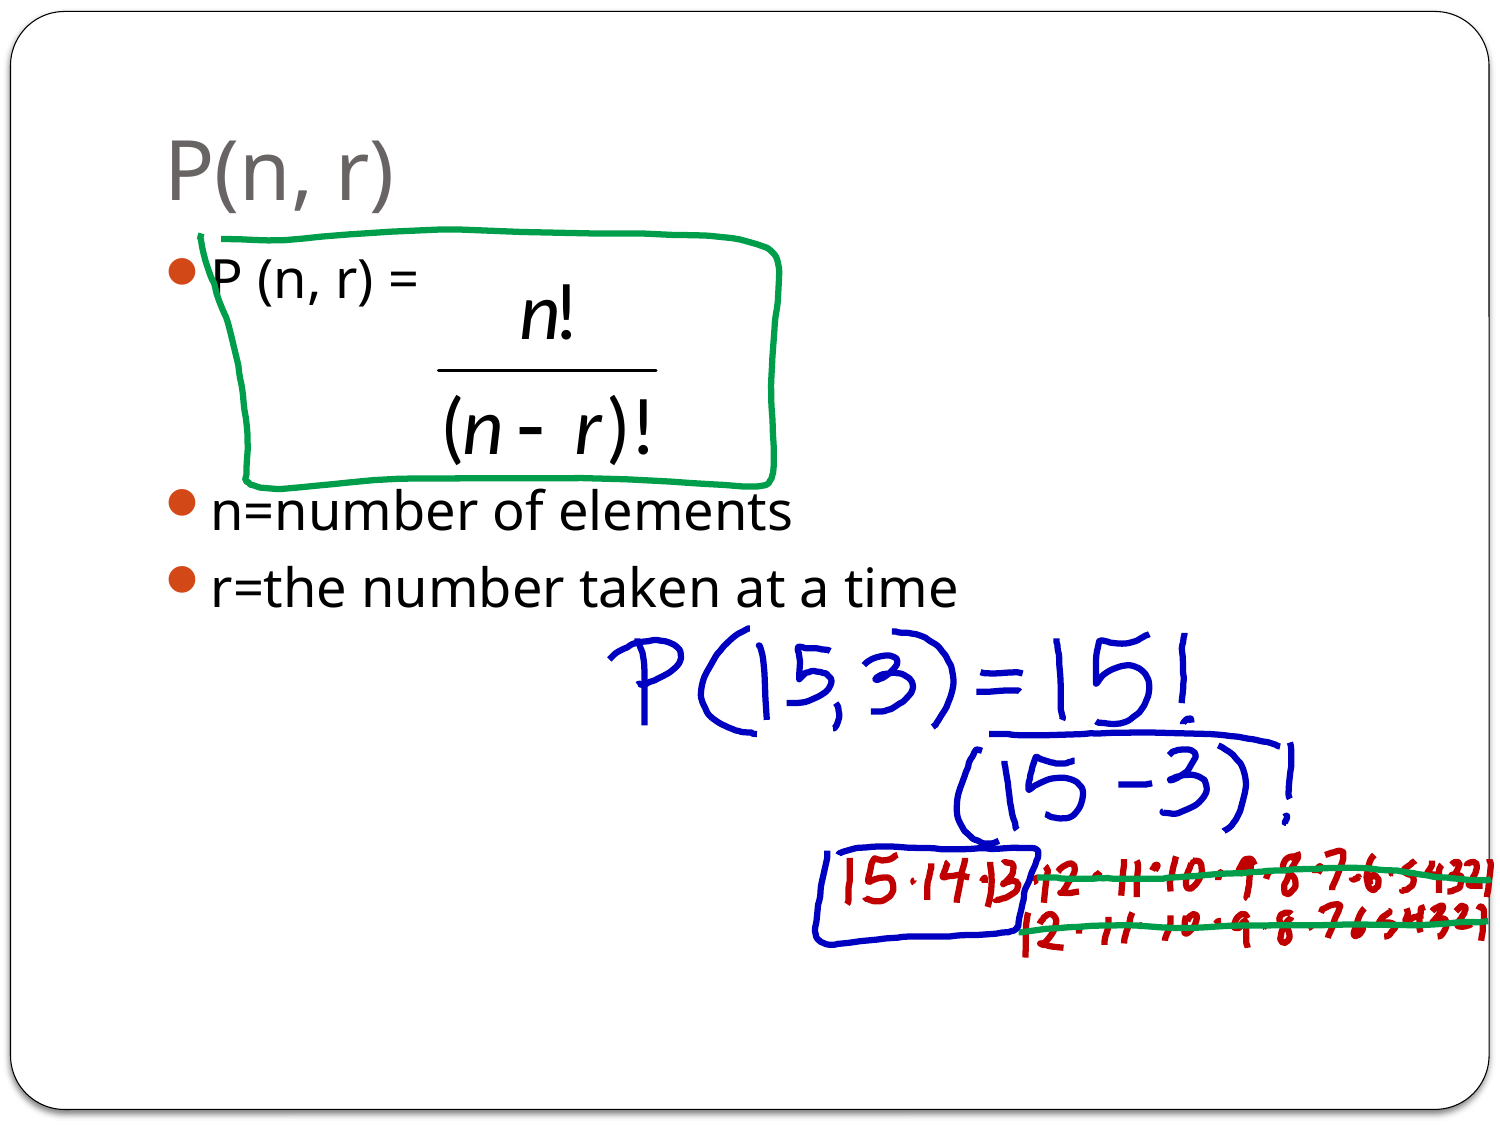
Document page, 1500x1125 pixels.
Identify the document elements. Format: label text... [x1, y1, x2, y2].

text_box [1401, 879, 1415, 892]
text_box [1180, 632, 1186, 704]
text_box [1214, 920, 1222, 925]
text_box [1128, 912, 1134, 924]
text_box [1044, 865, 1049, 876]
text_box [1027, 756, 1084, 820]
text_box [1024, 933, 1028, 958]
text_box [424, 262, 676, 486]
text_box [1404, 908, 1419, 922]
text_box [608, 639, 682, 686]
text_box [1366, 879, 1380, 891]
text_box [1488, 859, 1492, 878]
text_box [1170, 856, 1177, 876]
text_box [956, 748, 1000, 845]
text_box [1245, 879, 1252, 900]
text_box [1456, 923, 1472, 928]
text_box [1059, 880, 1080, 894]
text_box [1183, 913, 1198, 927]
text_box [1168, 915, 1172, 926]
text_box [1431, 904, 1448, 922]
text_box [1329, 879, 1337, 891]
text_box [1479, 923, 1484, 941]
text_box [758, 644, 768, 720]
text_box [1182, 717, 1193, 725]
text_box [891, 630, 955, 728]
text_box [1237, 857, 1256, 872]
text_box [1467, 881, 1483, 887]
text_box [1418, 906, 1426, 922]
text_box [1121, 859, 1125, 877]
text_box [1435, 925, 1448, 938]
text_box [980, 671, 1023, 675]
text_box [1123, 930, 1128, 944]
text_box [1384, 926, 1397, 938]
list P (n, r) = n=number of elements r=the number taken at a time [150, 237, 1425, 988]
text_box [1283, 879, 1297, 895]
text_box [1279, 927, 1291, 944]
text_box [199, 228, 780, 490]
text_box [1455, 905, 1468, 921]
text_box [1367, 854, 1375, 867]
text_box [1039, 932, 1064, 949]
text_box [1403, 860, 1416, 871]
text_box [1185, 878, 1201, 890]
text_box [1438, 864, 1443, 876]
text_box [1282, 851, 1299, 869]
text_box [1135, 860, 1139, 877]
text_box [1036, 866, 1492, 881]
text_box [1466, 861, 1478, 878]
text_box [1356, 907, 1366, 923]
text_box [1353, 926, 1364, 937]
text_box [1283, 815, 1288, 824]
text_box [1151, 864, 1159, 871]
text_box [832, 702, 841, 730]
text_box [989, 731, 1281, 748]
text_box [1324, 850, 1345, 867]
text_box [1161, 748, 1208, 815]
text_box [1287, 742, 1293, 800]
text_box [1486, 881, 1490, 898]
text_box [1164, 929, 1170, 941]
text_box [1245, 927, 1249, 948]
title P(n, r) [150, 45, 1425, 233]
text_box [1477, 905, 1485, 921]
text_box [1038, 913, 1057, 928]
text_box [1103, 931, 1108, 945]
text_box [641, 686, 646, 726]
text_box [1003, 760, 1018, 831]
text_box [863, 654, 914, 713]
text_box [1169, 879, 1173, 892]
text_box [1183, 929, 1193, 935]
text_box [1120, 880, 1124, 896]
text_box [700, 627, 757, 735]
text_box [1324, 926, 1334, 939]
text_box [1233, 913, 1249, 924]
text_box [1057, 862, 1076, 877]
text_box [1378, 910, 1394, 923]
text_box [1118, 782, 1153, 786]
text_box [1043, 879, 1048, 903]
text_box [976, 689, 1021, 693]
text_box [1025, 912, 1030, 930]
text_box [814, 845, 1039, 946]
text_box [1018, 920, 1489, 934]
text_box [1320, 903, 1341, 924]
text_box [1449, 861, 1463, 878]
text_box [1217, 744, 1247, 832]
text_box [1447, 879, 1463, 893]
text_box [1278, 911, 1293, 924]
text_box [1095, 633, 1151, 725]
text_box [786, 646, 833, 704]
text_box [1426, 860, 1438, 876]
text_box [1186, 859, 1203, 875]
text_box [1055, 638, 1064, 721]
